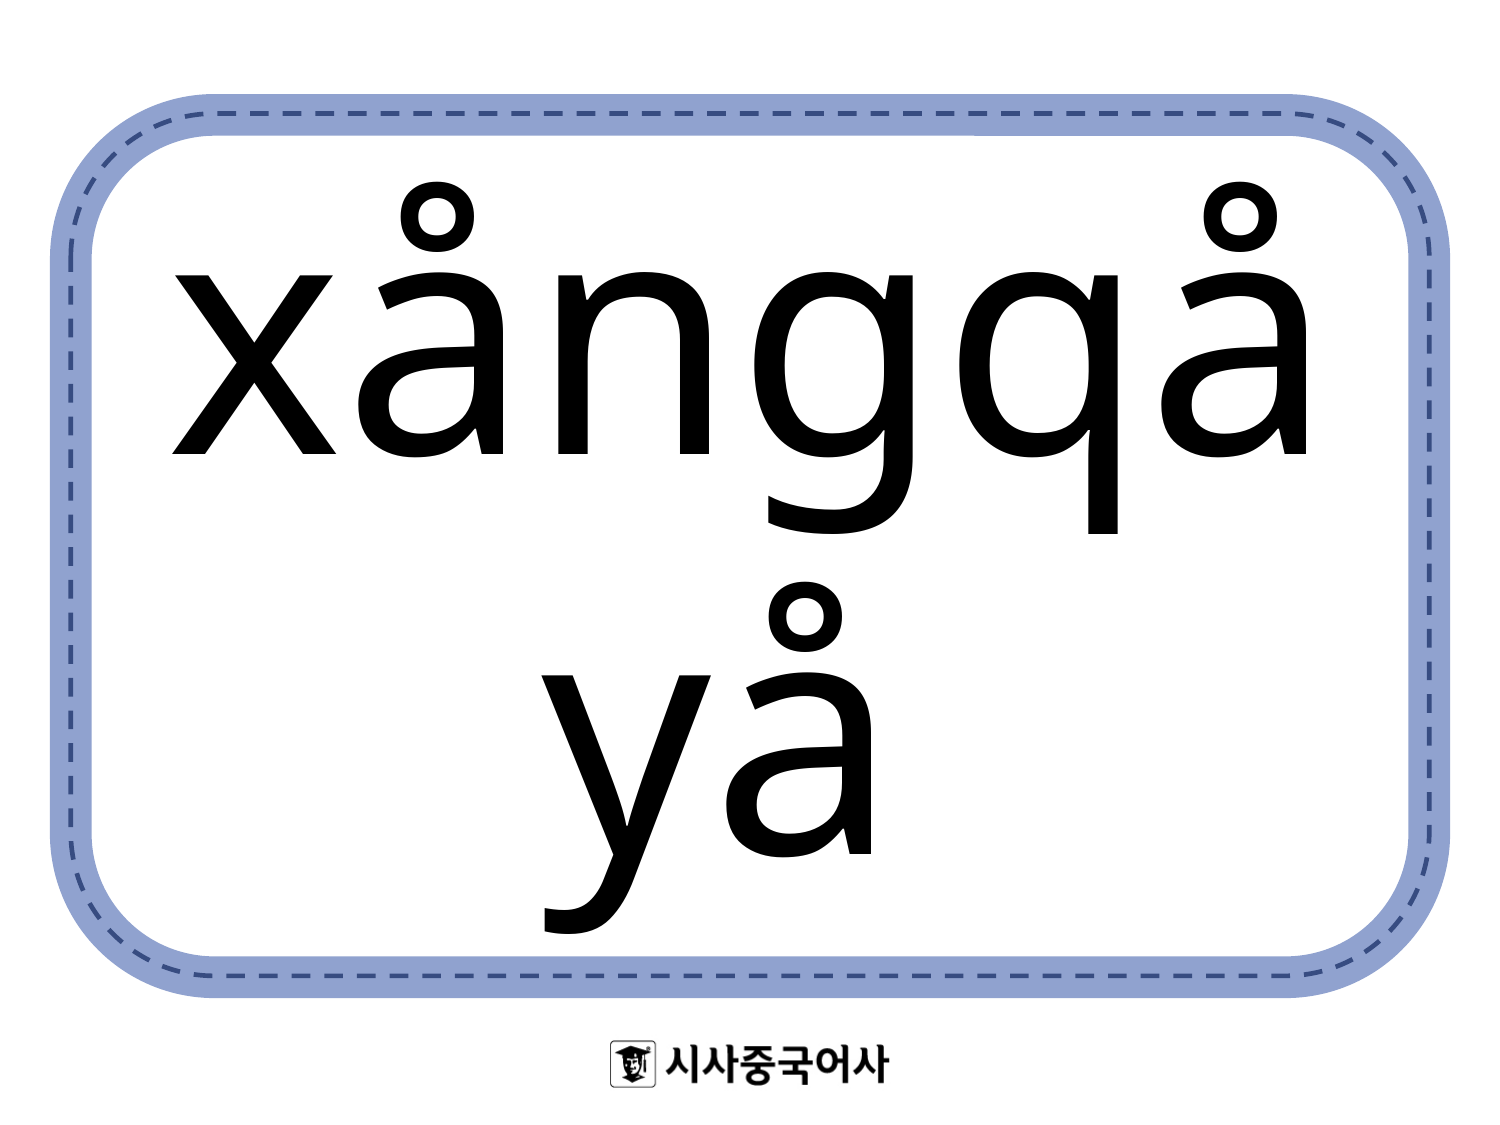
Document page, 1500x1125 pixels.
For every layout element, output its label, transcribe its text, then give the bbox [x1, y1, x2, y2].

picture [602, 1034, 898, 1094]
text_box xångqåyå [145, 189, 1354, 853]
